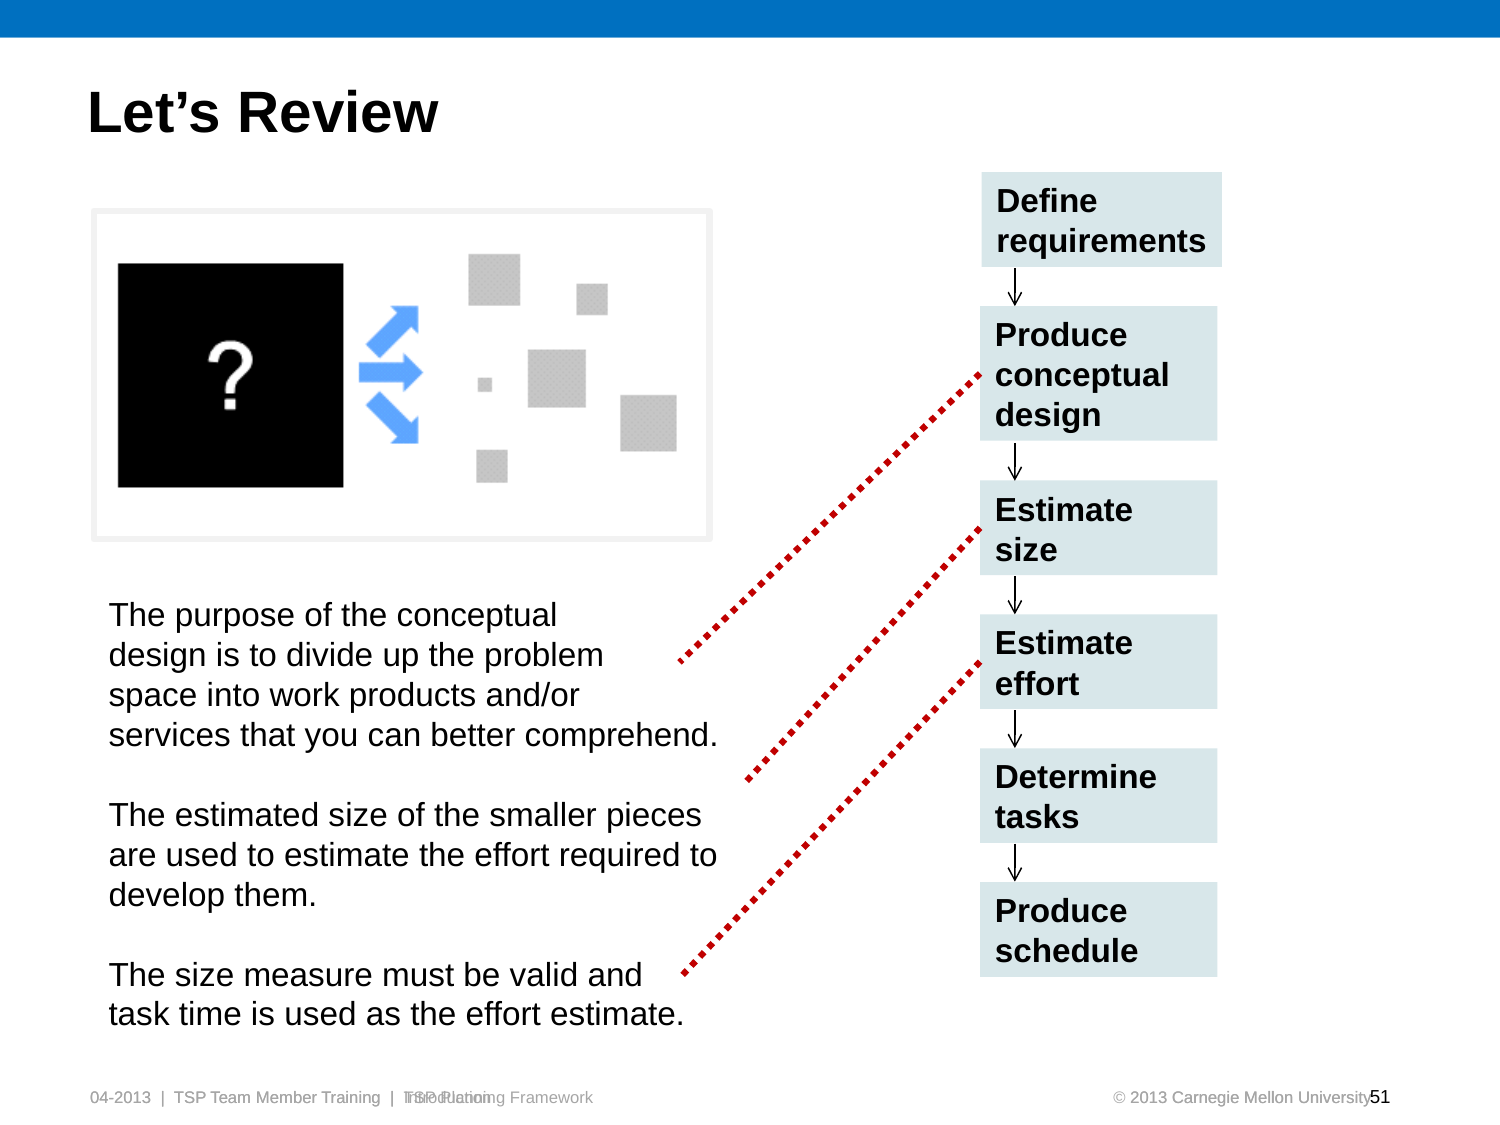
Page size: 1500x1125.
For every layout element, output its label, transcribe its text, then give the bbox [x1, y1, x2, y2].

title Let’s Review [87, 87, 1439, 226]
text_box Estimate effort [985, 614, 1218, 709]
text_box Estimate size [985, 480, 1218, 576]
text_box Produce conceptual design [980, 306, 1218, 441]
text_box The purpose of the conceptual design is to divide up the problem space into work products and/or services that you can better comprehend. The estimated size of the smaller pieces are used to estimate the effort required to develop them. The size measure must be valid and task time is used as the effort estimate. [93, 586, 746, 1040]
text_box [679, 374, 981, 661]
text_box Determine tasks [985, 748, 1218, 843]
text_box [93, 210, 710, 540]
text_box Define requirements [981, 172, 1222, 267]
text_box Produce schedule [985, 882, 1218, 977]
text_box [745, 528, 981, 662]
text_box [679, 662, 981, 979]
